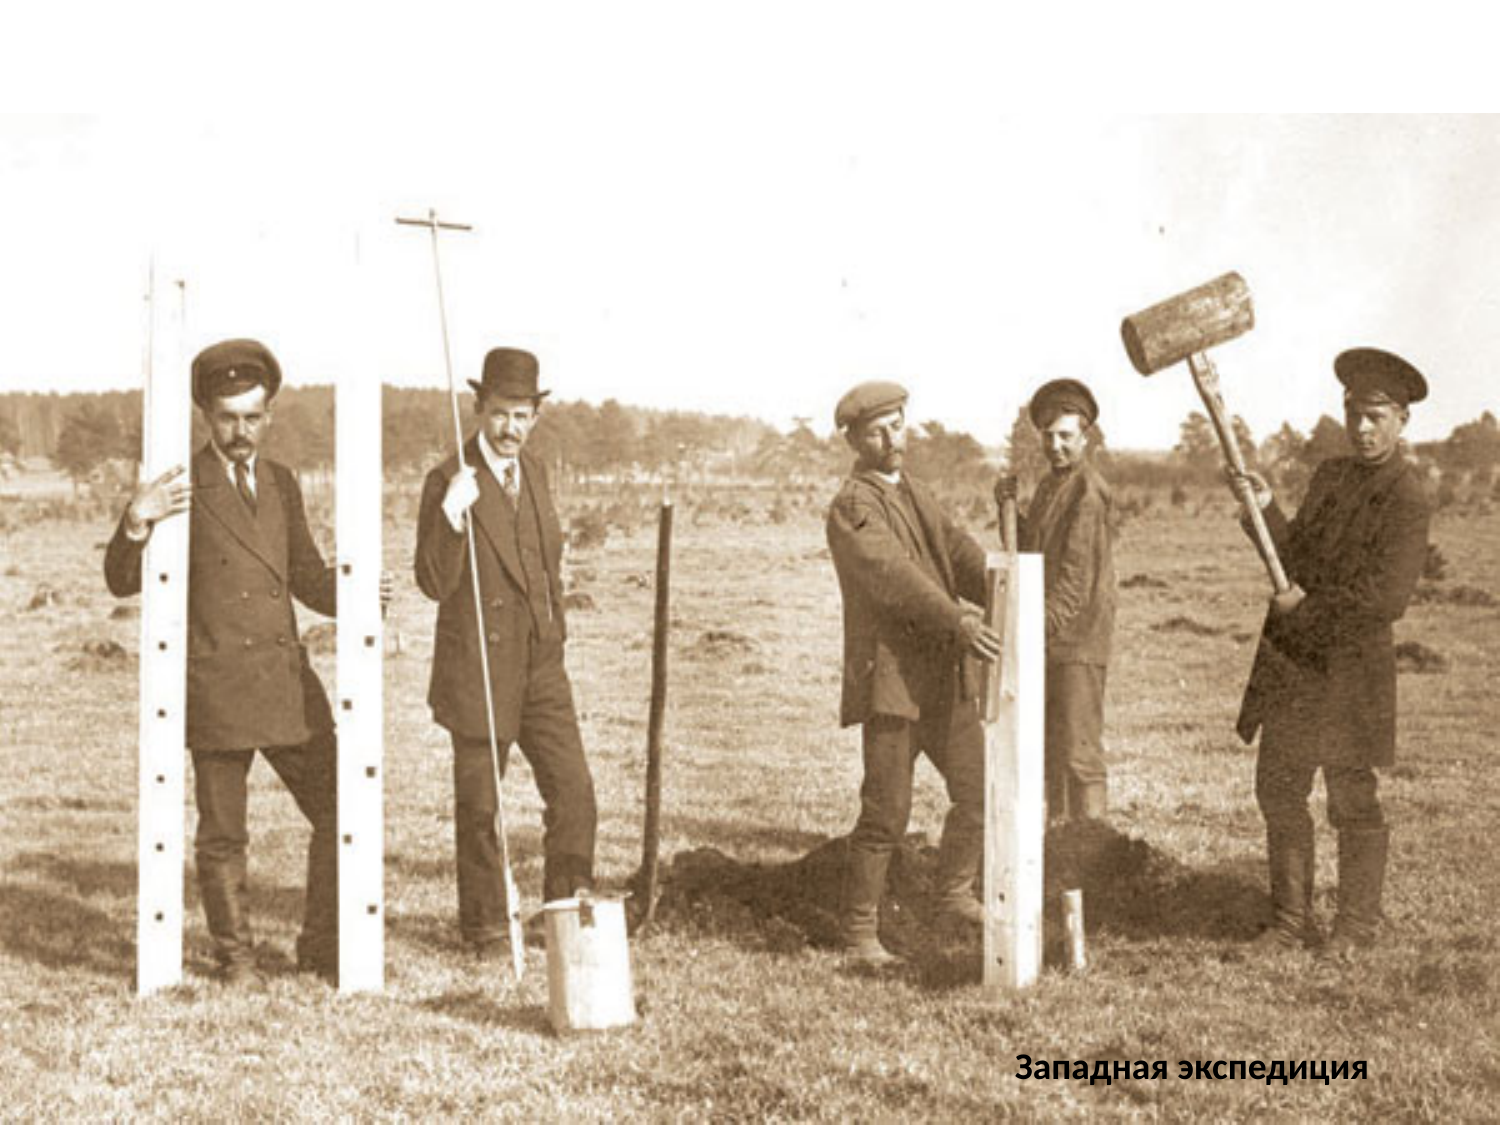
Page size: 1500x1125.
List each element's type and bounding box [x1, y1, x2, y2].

list [0, 113, 1500, 1125]
